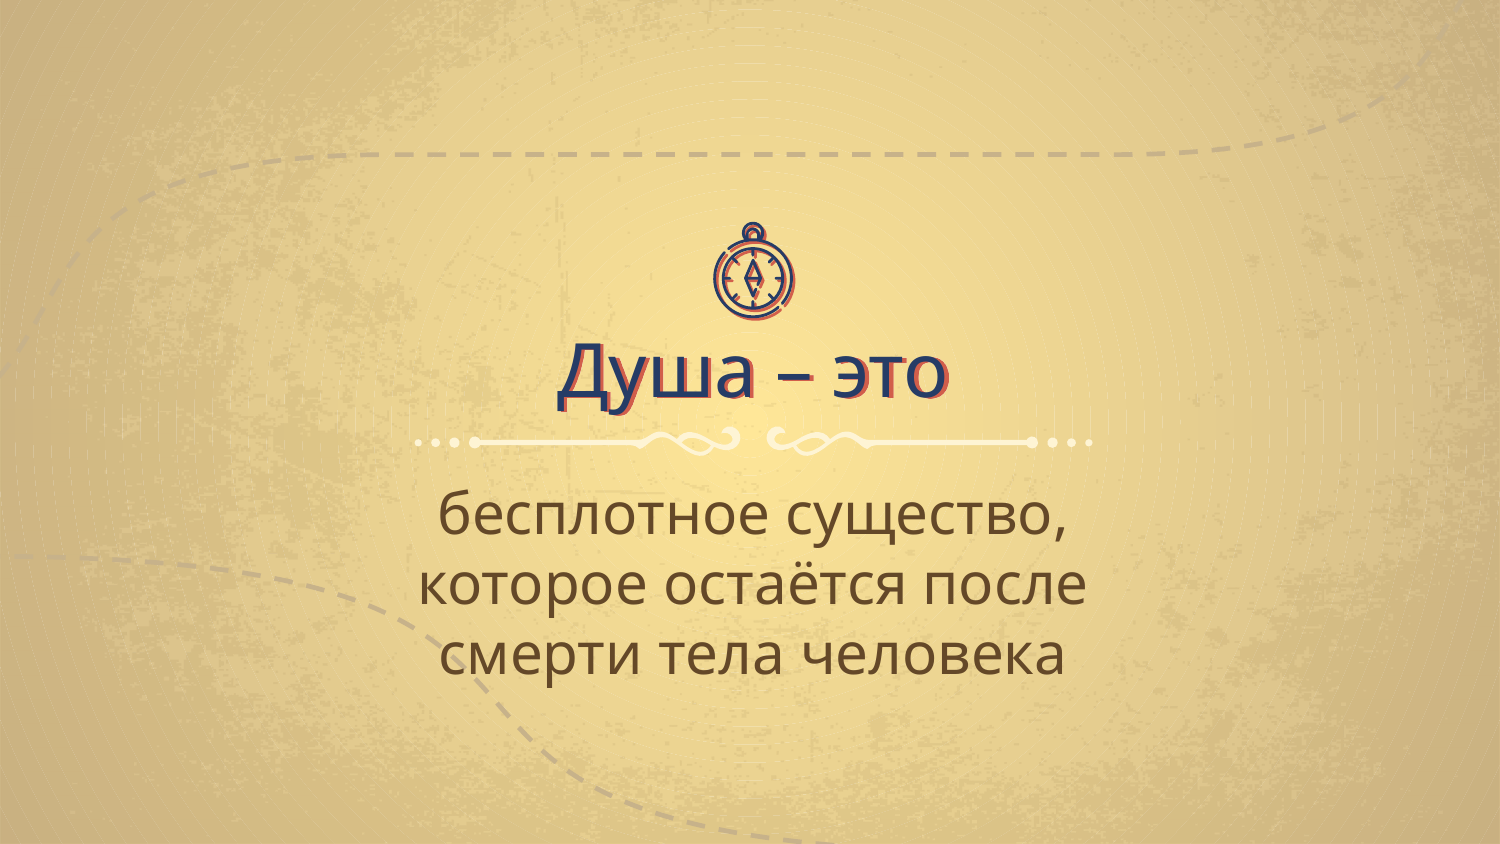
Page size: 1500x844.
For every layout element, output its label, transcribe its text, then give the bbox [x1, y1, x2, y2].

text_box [414, 424, 1093, 462]
title Душа – это [385, 333, 1122, 428]
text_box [709, 221, 798, 321]
list бесплотное существо, которое остаётся после смерти тела человека [305, 461, 1202, 685]
picture [0, 0, 1500, 844]
